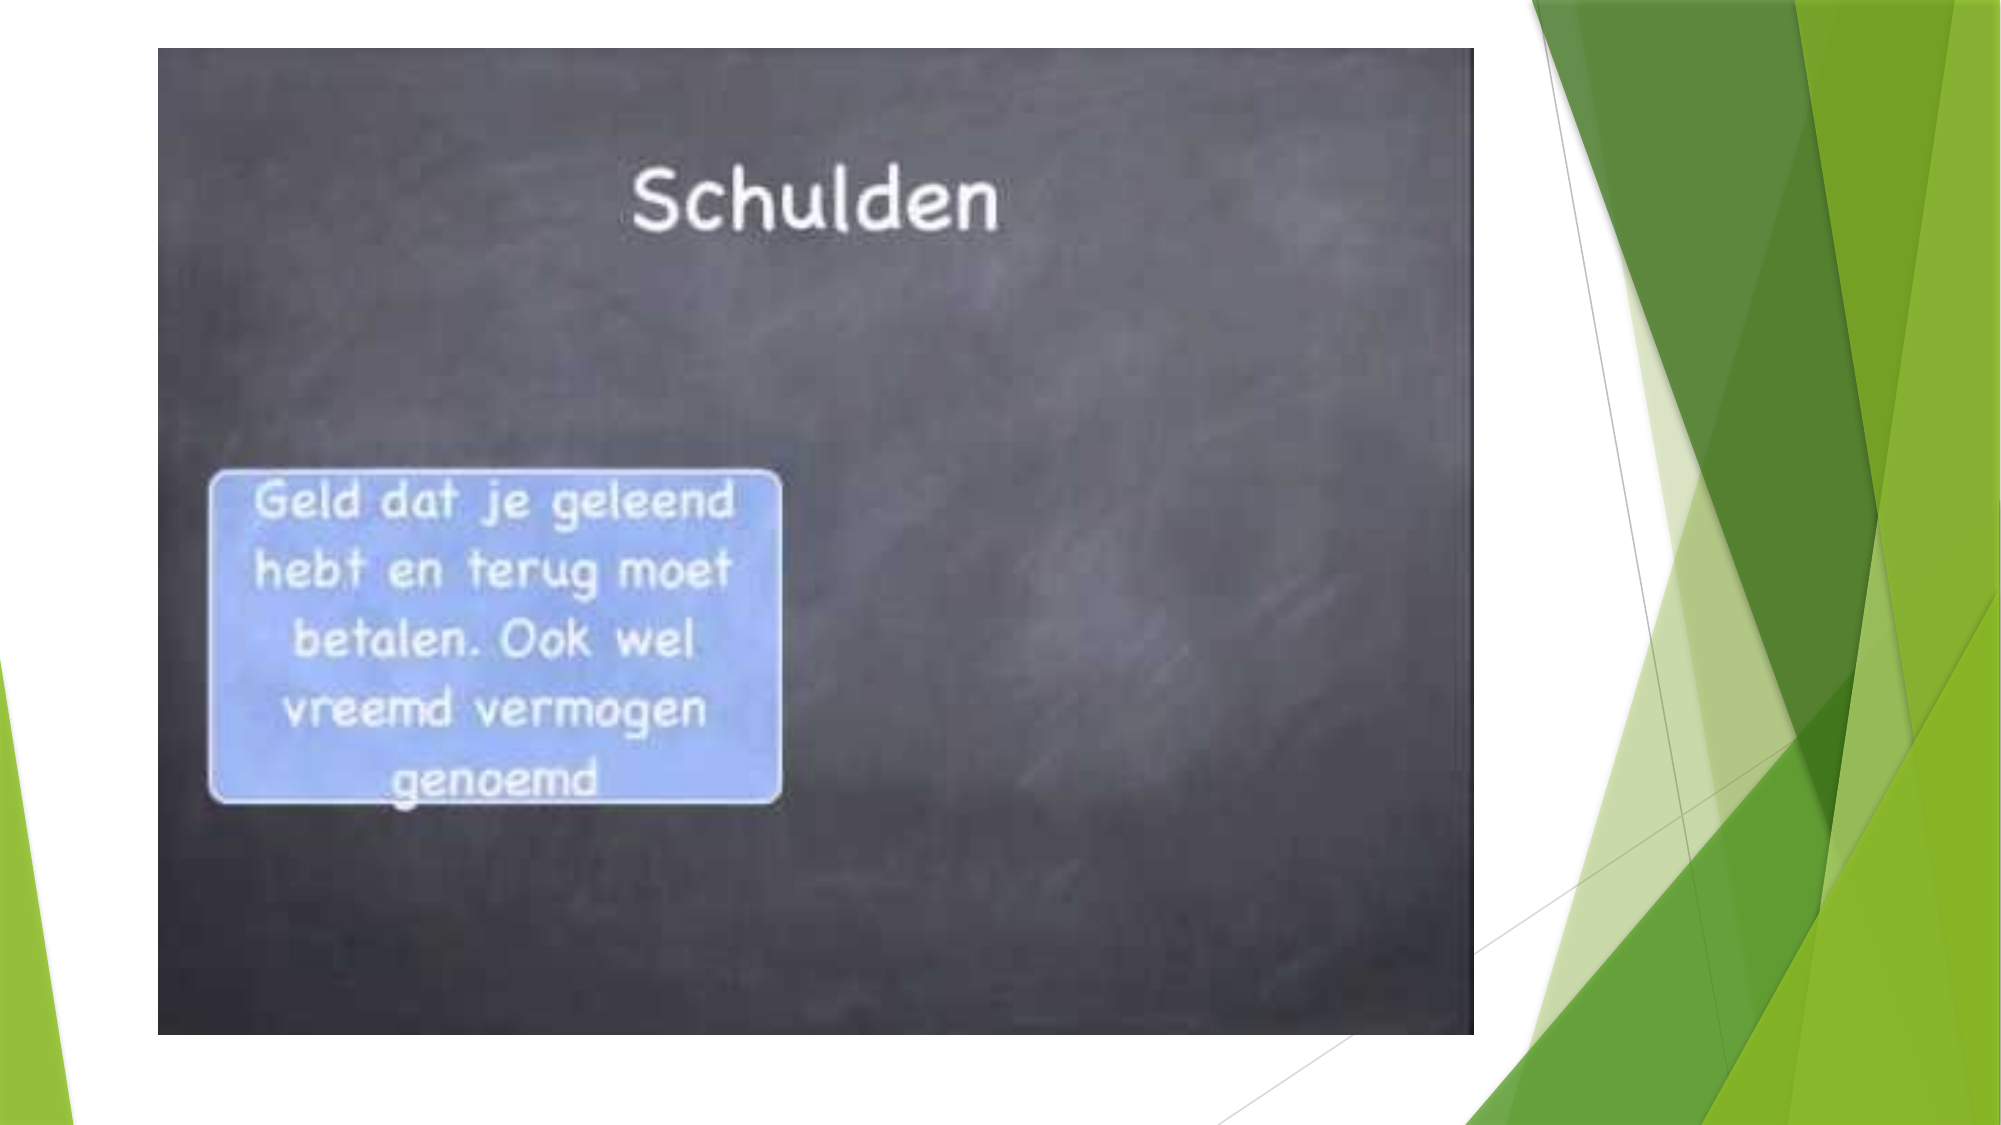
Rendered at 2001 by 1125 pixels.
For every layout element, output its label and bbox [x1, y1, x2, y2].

list [157, 47, 1476, 1036]
